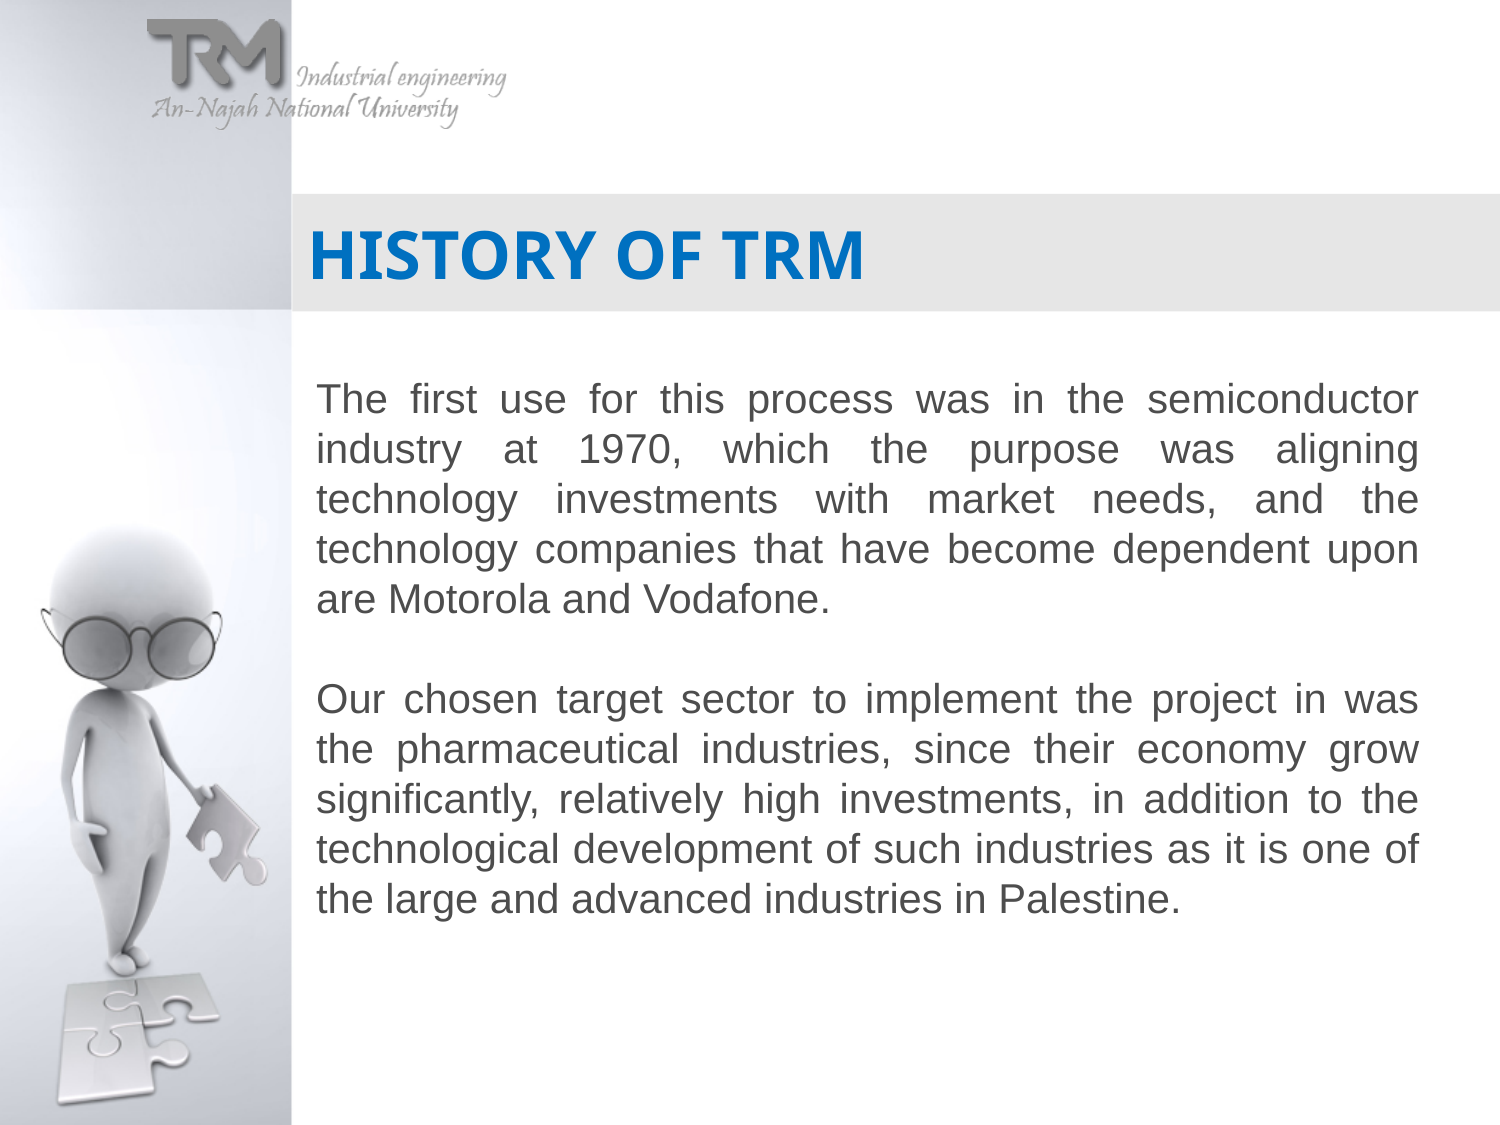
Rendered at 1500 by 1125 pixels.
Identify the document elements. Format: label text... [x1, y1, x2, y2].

picture [0, 0, 1500, 1125]
title HISTORY OF TRM [292, 193, 1500, 312]
text_box The first use for this process was in the semiconductor industry at 1970, which the purpose was aligning technology investments with market needs, and the technology companies that have become dependent upon are Motorola and Vodafone. Our chosen target sector to implement the project in was the pharmaceutical industries, since their economy grow significantly, relatively high investments, in addition to the technological development of such industries as it is one of the large and advanced industries in Palestine. [301, 364, 1435, 930]
